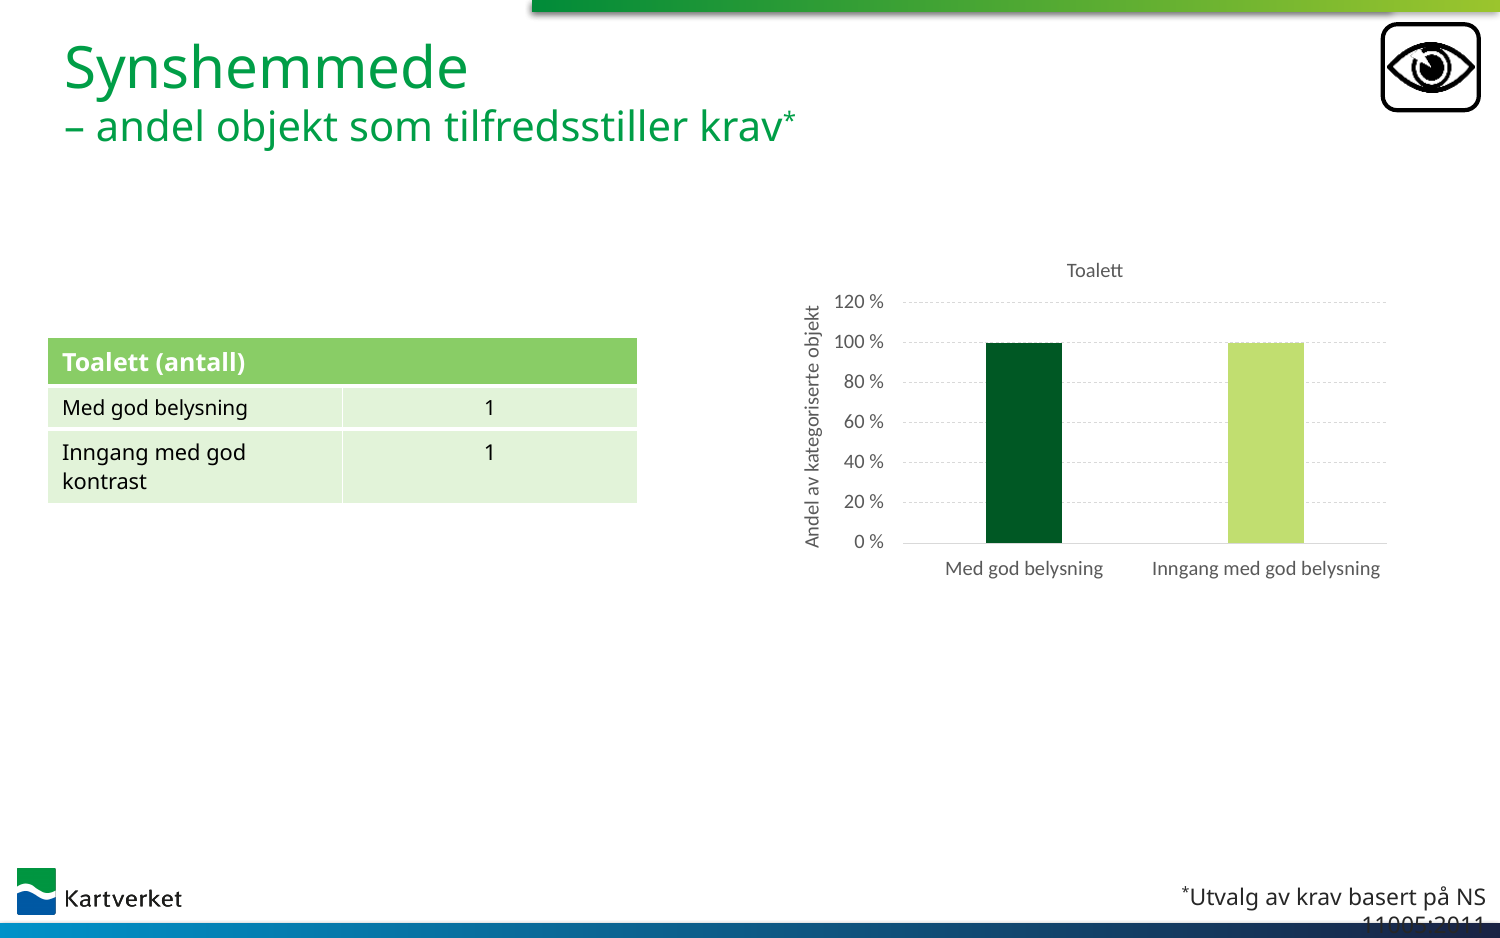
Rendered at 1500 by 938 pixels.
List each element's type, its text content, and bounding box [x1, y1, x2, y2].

table_cell 1 [343, 388, 637, 427]
text_box *Utvalg av krav basert på NS 11005:2011 [1068, 873, 1500, 938]
picture [791, 249, 1400, 589]
text_box Synshemmede – andel objekt som tilfredsstiller krav* [49, 24, 1431, 158]
table_cell 1 [343, 431, 637, 503]
table_cell Med god belysning [48, 388, 342, 427]
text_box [1382, 24, 1480, 111]
table_cell Inngang med god kontrast [48, 431, 342, 503]
table_header Toalett (antall) [48, 338, 637, 384]
